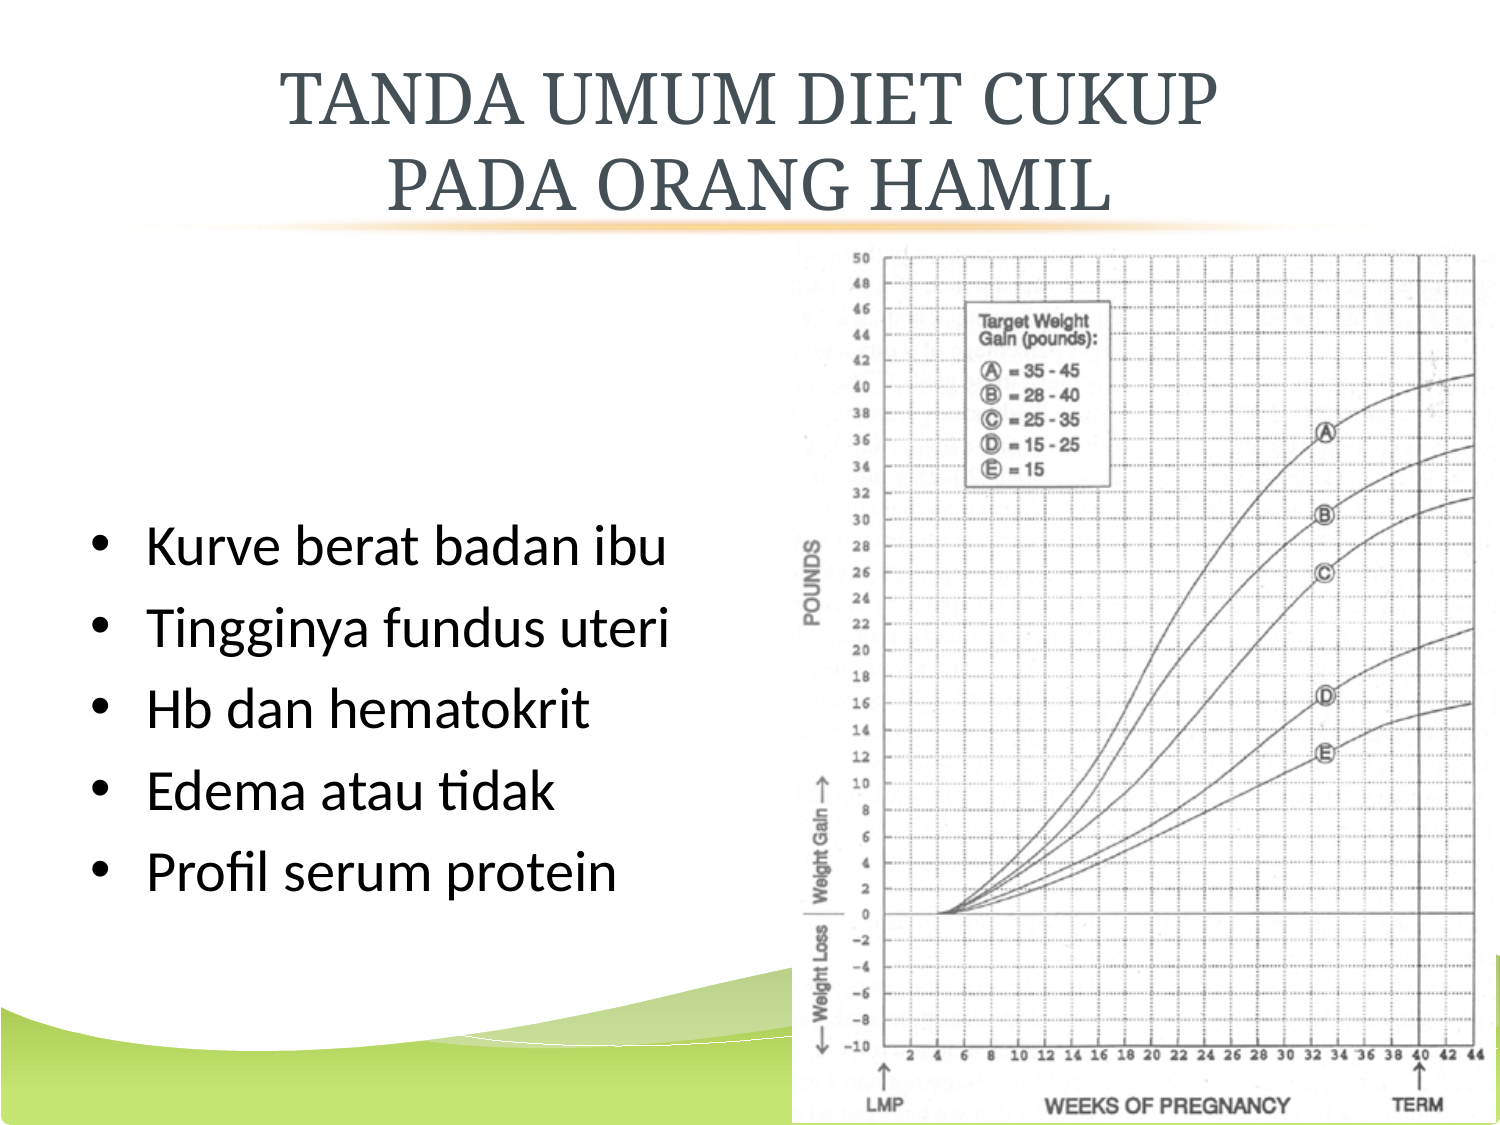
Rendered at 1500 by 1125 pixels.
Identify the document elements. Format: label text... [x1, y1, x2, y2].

list Kurve berat badan ibu Tingginya fundus uteri Hb dan hematokrit Edema atau tidak Profil serum protein [75, 500, 787, 1005]
title TANDA UMUM DIET CUKUP PADA ORANG HAMIL [75, 45, 1425, 233]
picture [0, 1007, 6, 1125]
picture [0, 87, 1500, 1125]
